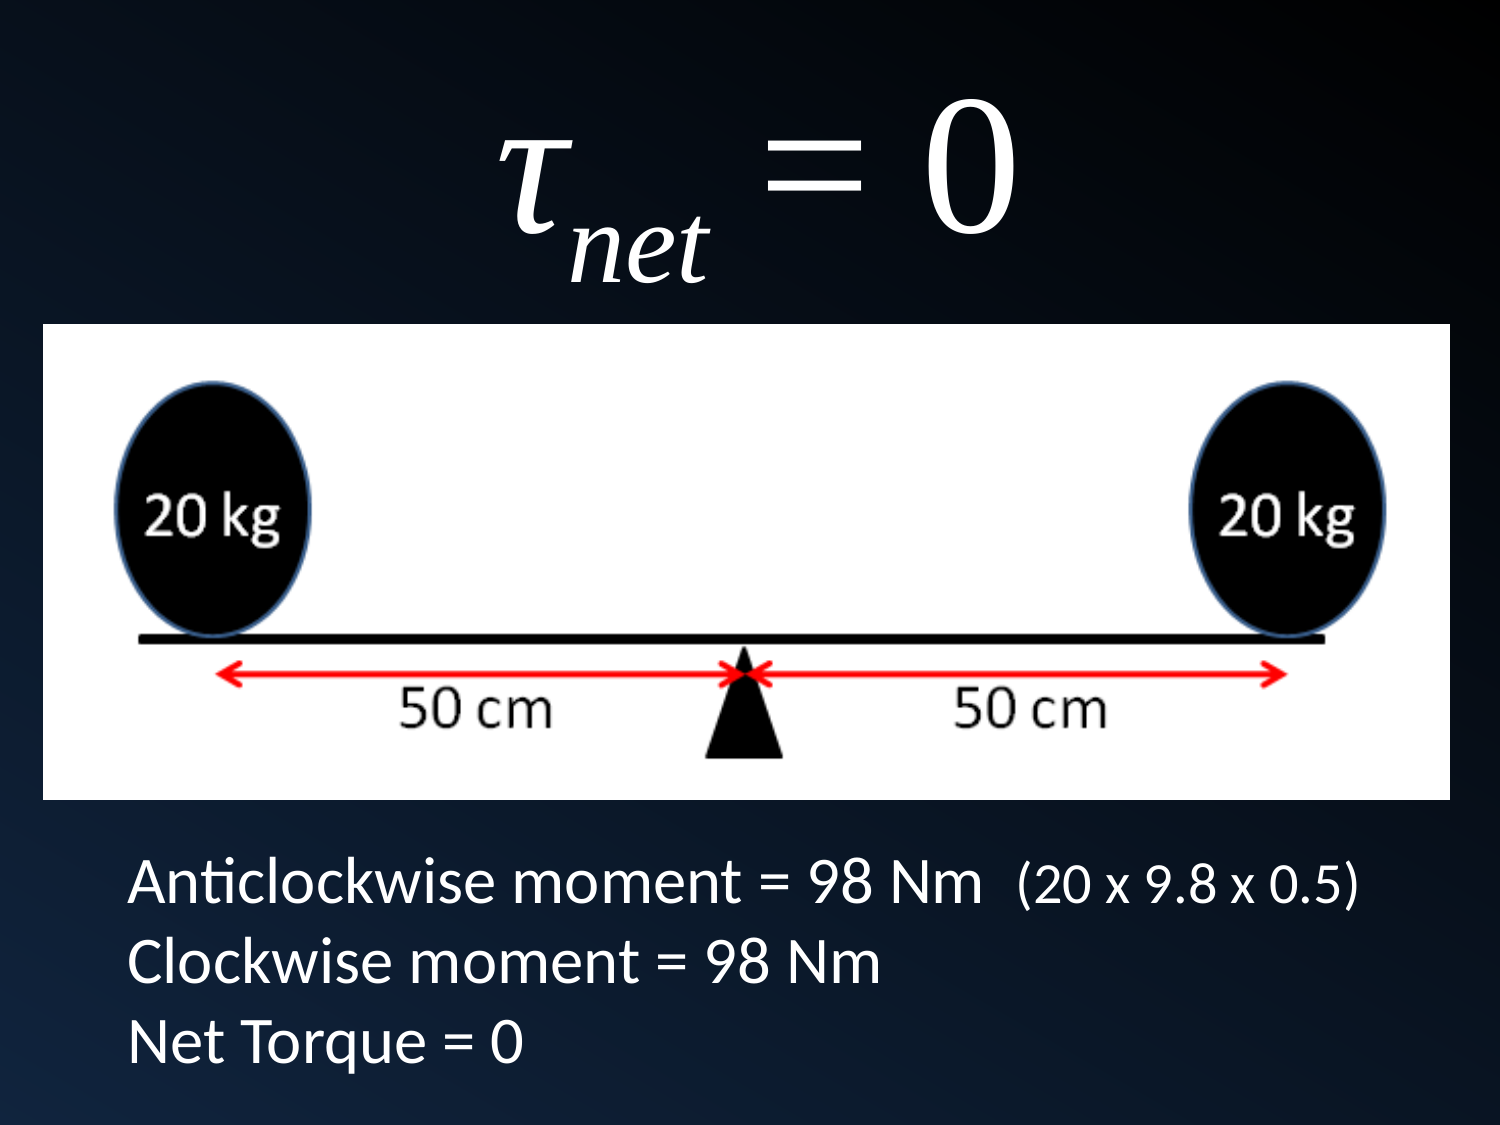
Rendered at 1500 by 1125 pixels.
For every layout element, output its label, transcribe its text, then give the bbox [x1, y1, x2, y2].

picture [43, 324, 1451, 801]
text_box Anticlockwise moment = 98 Nm (20 x 9.8 x 0.5) Clockwise moment = 98 Nm Net Torque = 0 [112, 829, 1463, 1085]
text_box τnet = 0 [480, 24, 1037, 313]
